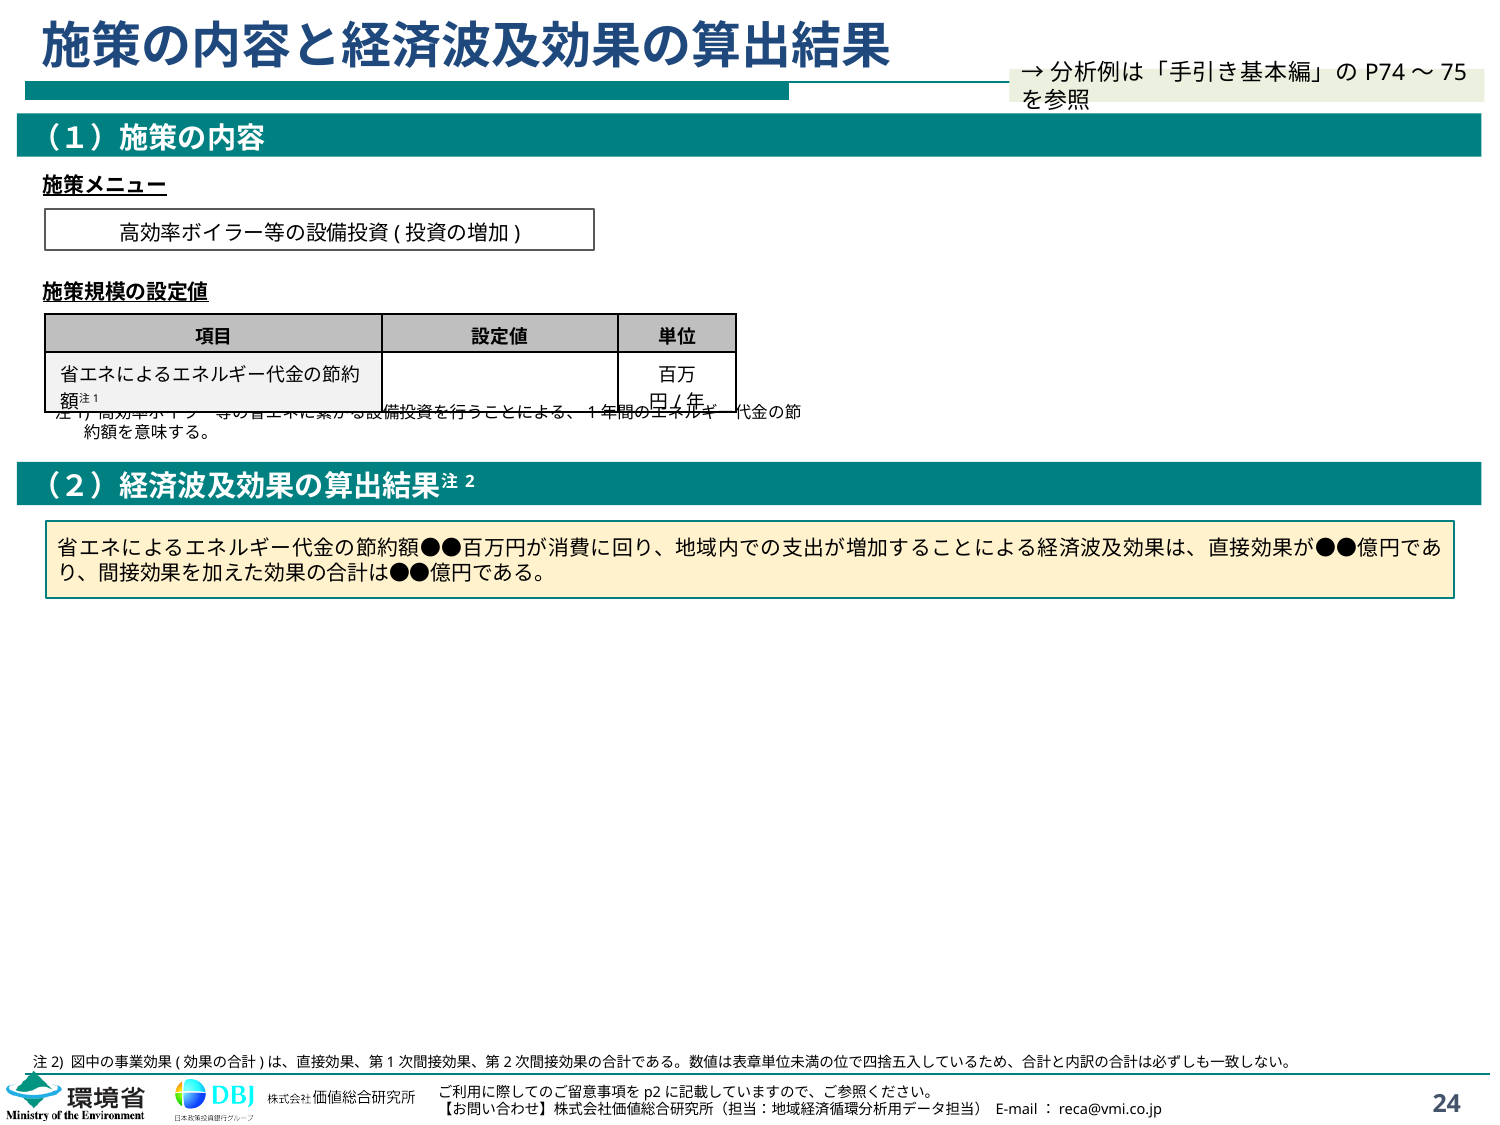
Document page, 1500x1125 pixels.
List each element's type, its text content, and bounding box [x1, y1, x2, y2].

text_box →分析例は「手引き基本編」のP74～75を参照 [1009, 68, 1485, 102]
text_box 施策メニュー [42, 171, 191, 197]
table_header 設定値 [383, 315, 617, 351]
table_header 項目 [46, 315, 381, 351]
picture [2, 1071, 148, 1125]
table_cell [383, 353, 617, 411]
title 施策の内容と経済波及効果の算出結果 [25, 0, 1355, 82]
text_box （１）施策の内容 [16, 113, 1482, 157]
slide_number 24 [1393, 1079, 1500, 1122]
text_box 注2) 図中の事業効果(効果の合計)は、直接効果、第1次間接効果、第2次間接効果の合計である。数値は表章単位未満の位で四捨五入しているため、合計と内訳の合計は必ずしも一致しない。 [33, 1050, 1451, 1071]
text_box 省エネによるエネルギー代金の節約額●●百万円が消費に回り、地域内での支出が増加することによる経済波及効果は、直接効果が●●億円であり、間接効果を加えた効果の合計は●●億円である。 [46, 521, 1454, 599]
table_cell 百万円/年 [619, 353, 735, 411]
text_box 施策規模の設定値 [42, 278, 279, 304]
table_header 単位 [619, 315, 735, 351]
table_cell 省エネによるエネルギー代金の節約額注1 [46, 353, 381, 411]
text_box 高効率ボイラー等の設備投資(投資の増加) [45, 208, 595, 250]
picture [171, 1075, 419, 1125]
text_box （２）経済波及効果の算出結果注2 [16, 461, 1482, 506]
text_box 注1) 高効率ボイラー等の省エネに繋がる設備投資を行うことによる、1年間のエネルギー代金の節約額を意味する。 [42, 396, 829, 449]
